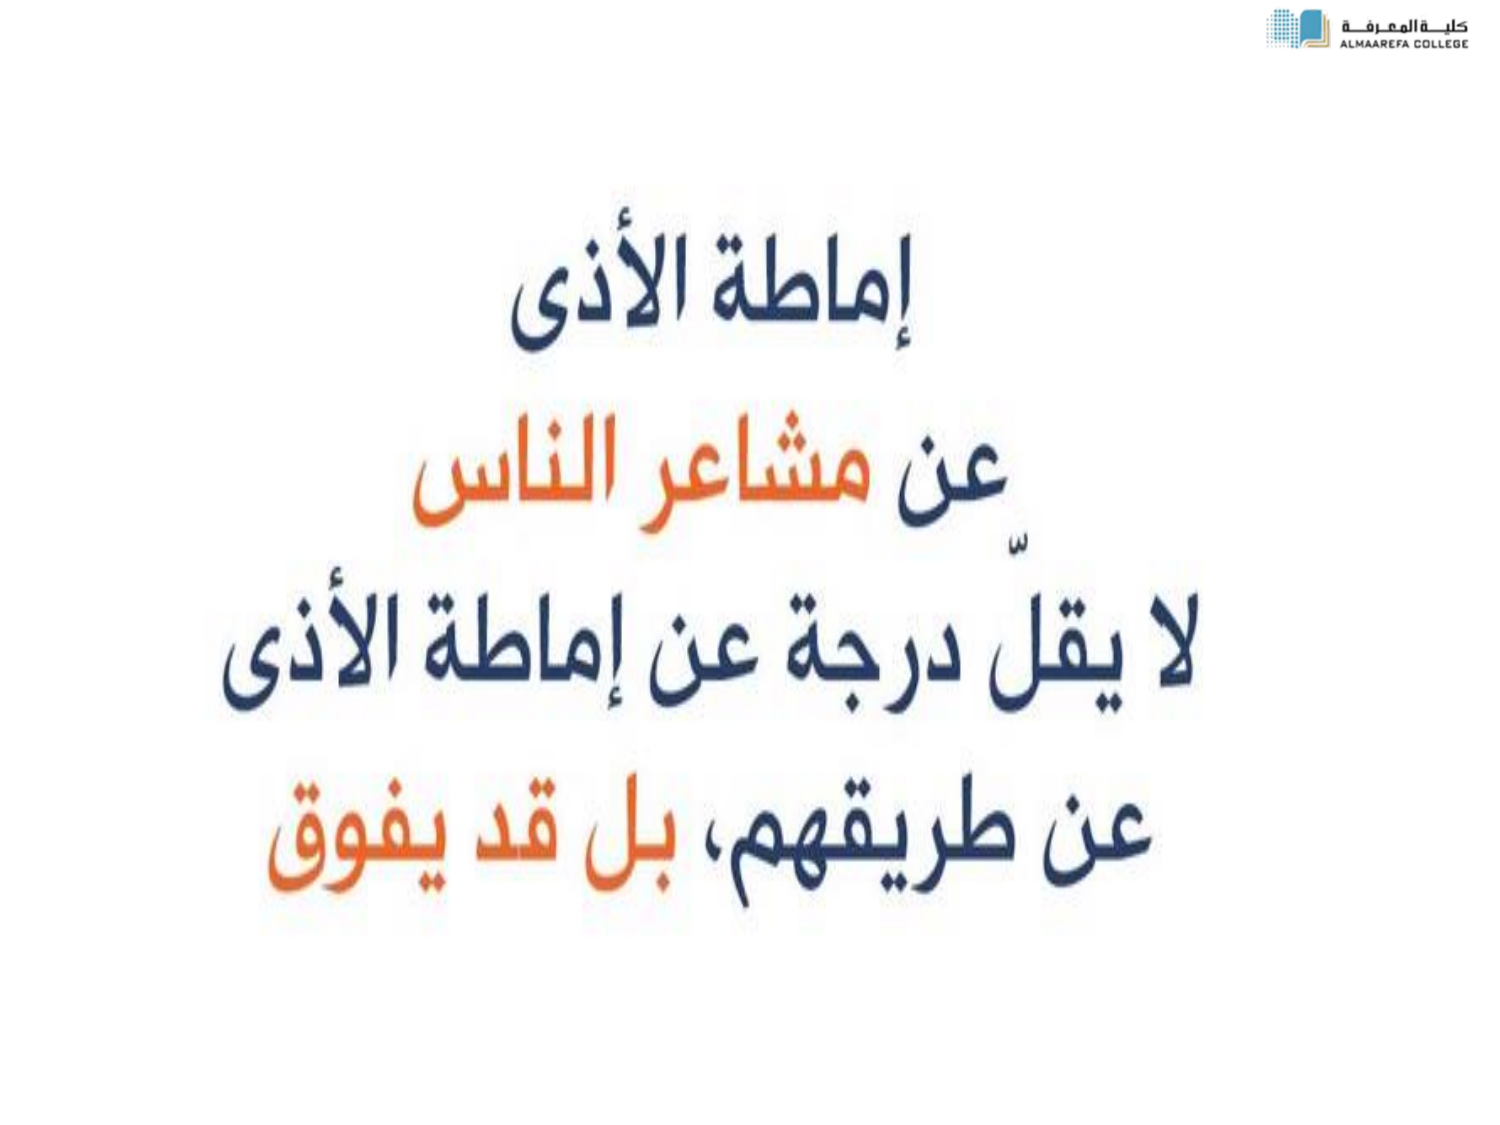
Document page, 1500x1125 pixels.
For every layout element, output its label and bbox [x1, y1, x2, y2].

picture [1262, 0, 1473, 65]
list [124, 124, 1338, 1026]
